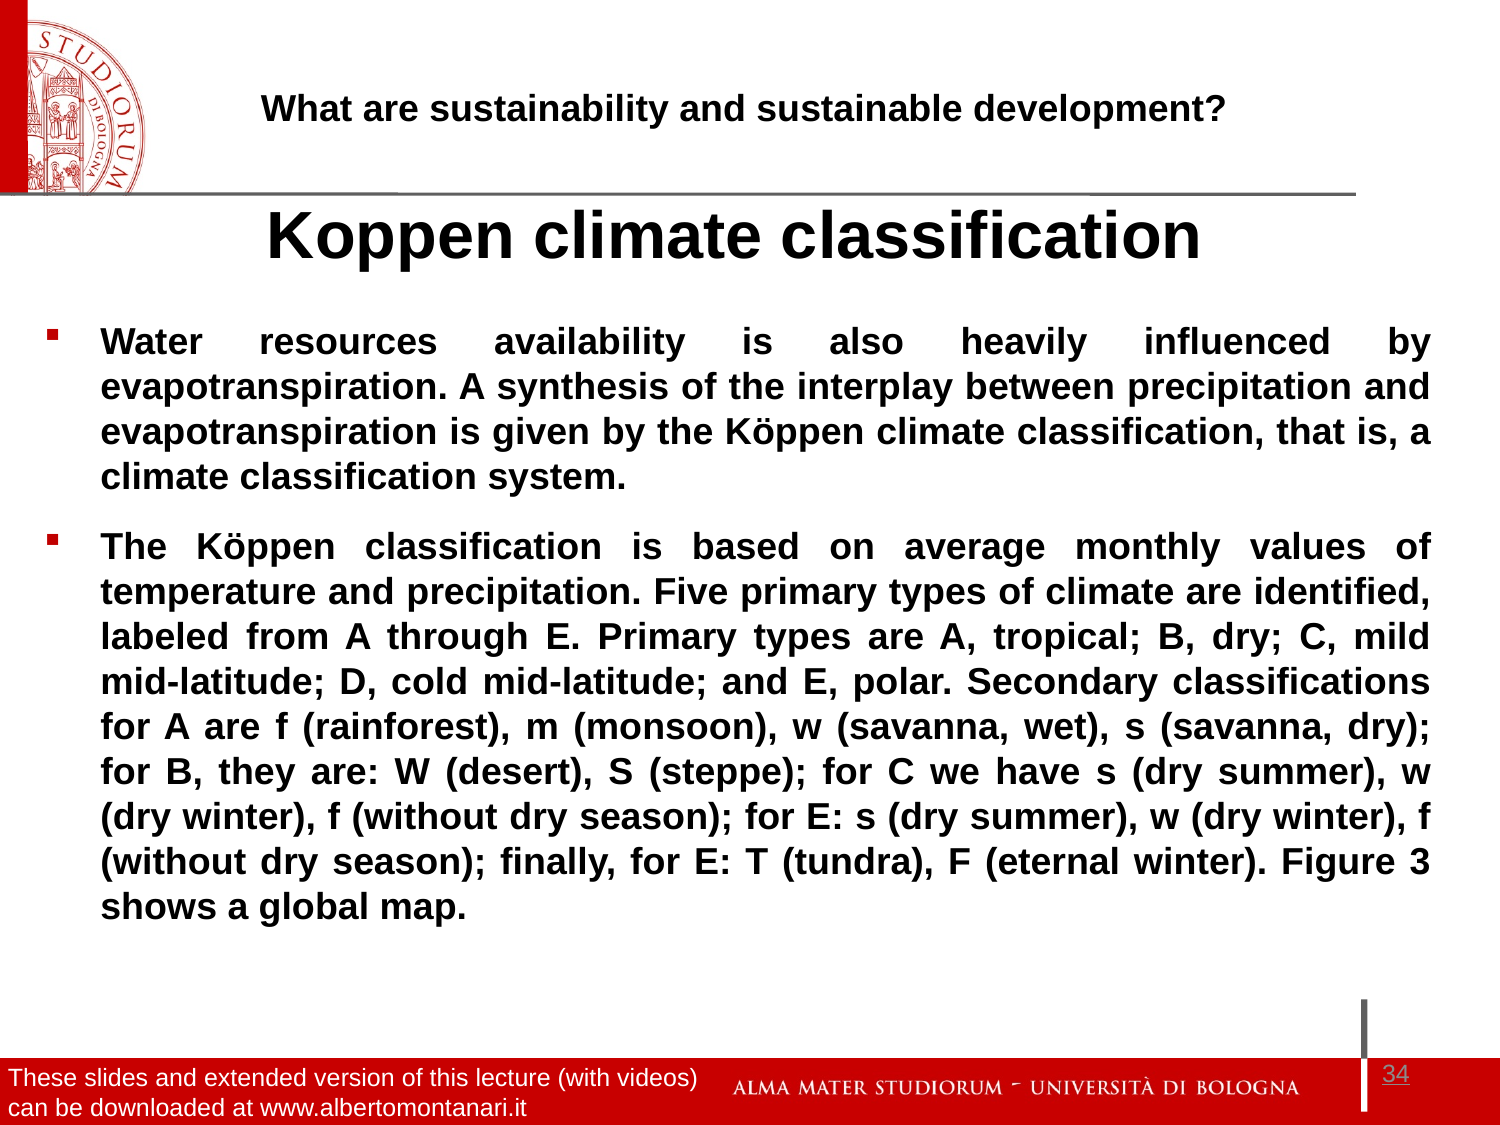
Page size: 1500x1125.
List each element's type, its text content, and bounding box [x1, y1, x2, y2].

text_box Koppen climate classification [0, 184, 1471, 280]
picture [0, 1058, 1500, 1125]
slide_number 34 [1074, 1042, 1425, 1103]
picture [28, 16, 151, 184]
list Water resources availability is also heavily influenced by evapotranspiration. A synthesis of the interplay between precipitation and evapotranspiration is given by the Köppen climate classification, that is, a climate classification system. The Köppen classification is based on average monthly values of temperature and precipitation. Five primary types of climate are identified, labeled from A through E. Primary types are A, tropical; B, dry; C, mild mid-latitude; D, cold mid-latitude; and E, polar. Secondary classifications for A are f (rainforest), m (monsoon), w (savanna, wet), s (savanna, dry); for B, they are: W (desert), S (steppe); for C we have s (dry summer), w (dry winter), f (without dry season); for E: s (dry summer), w (dry winter), f (without dry season); finally, for E: T (tundra), F (eternal winter). Figure 3 shows a global map. [29, 309, 1447, 962]
